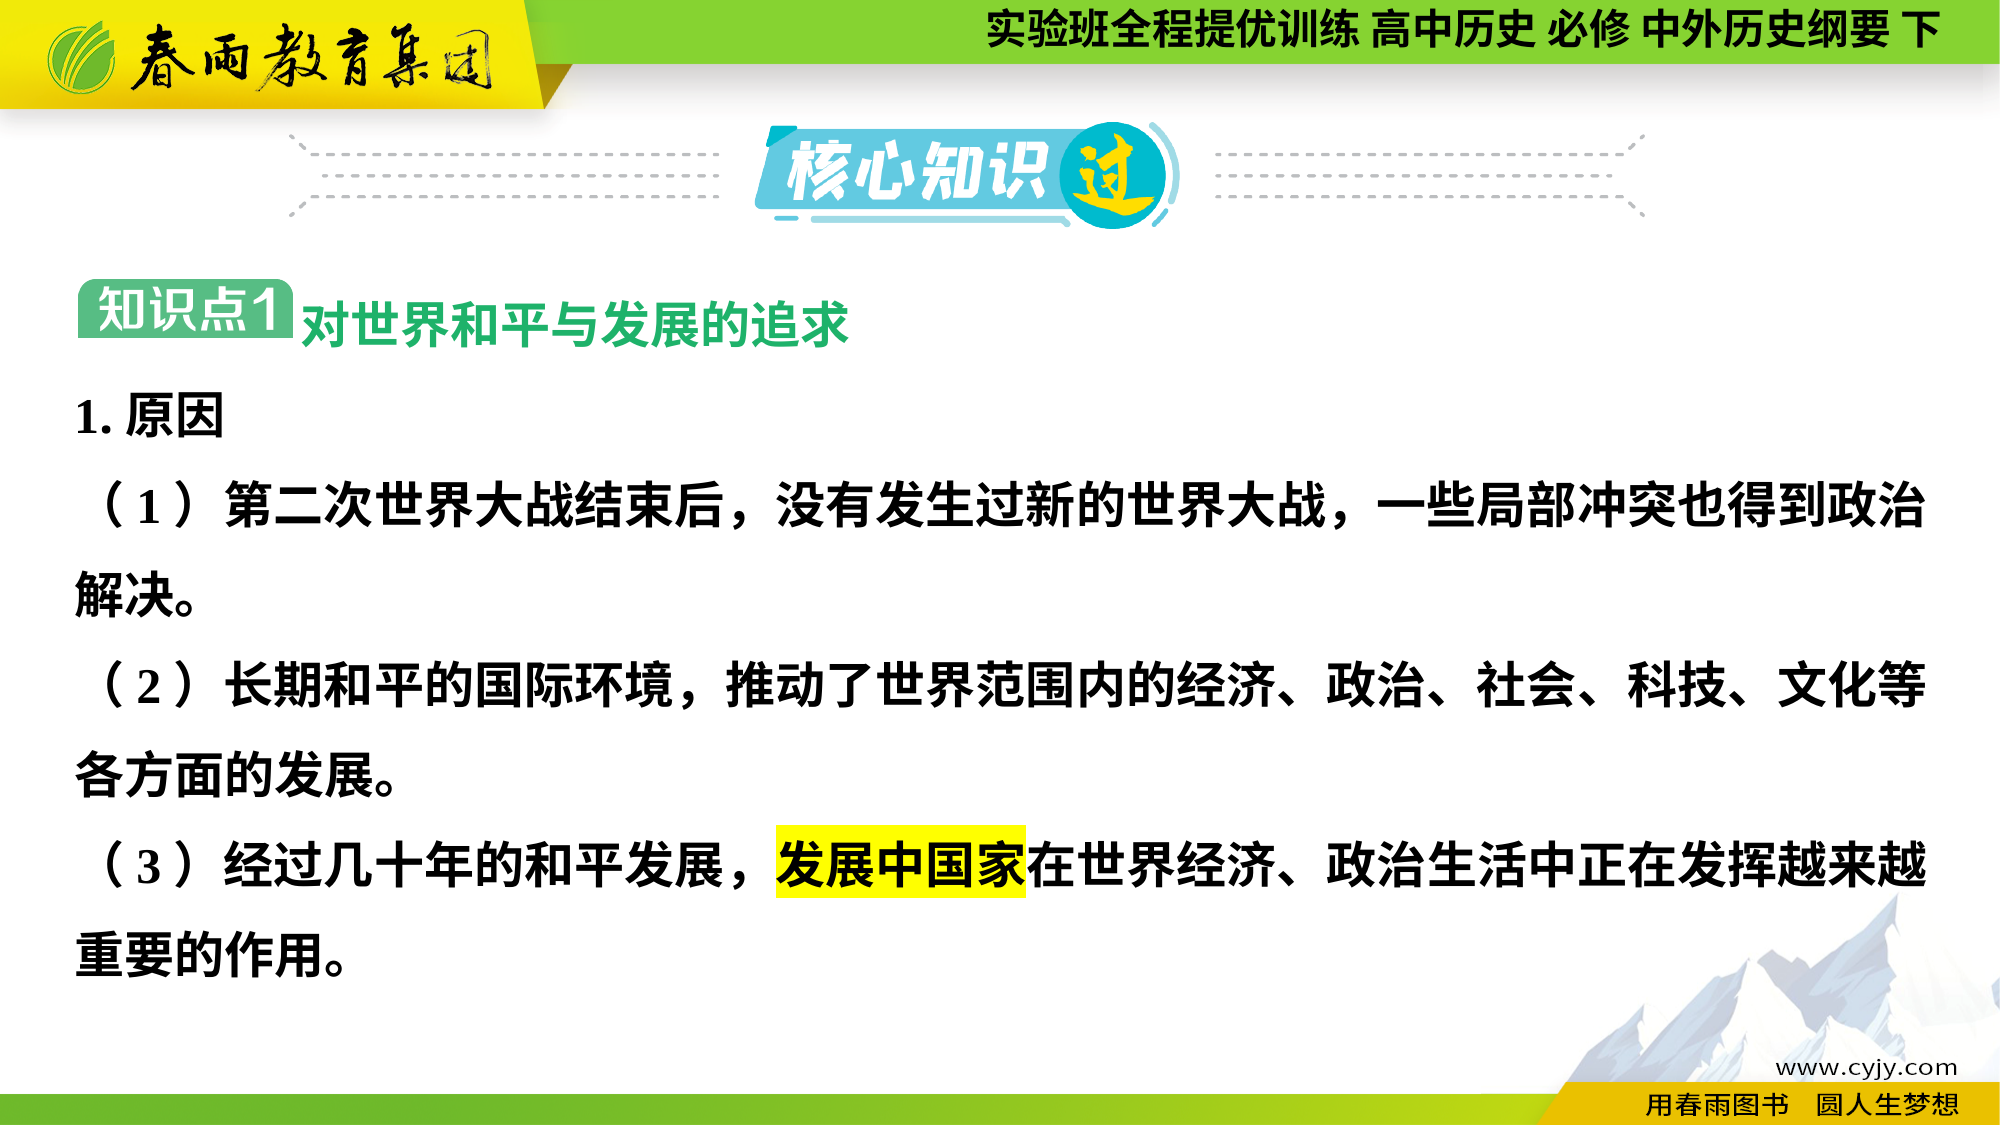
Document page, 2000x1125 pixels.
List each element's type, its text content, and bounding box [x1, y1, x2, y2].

picture [0, 0, 2000, 1125]
list 对世界和平与发展的追求 1.原因 （1）第二次世界大战结束后，没有发生过新的世界大战，一些局部冲突也得到政治解决。 （2）长期和平的国际环境，推动了世界范围内的经济、政治、社会、科技、文化等各方面的发展。 （3）经过几十年的和平发展，发展中国家在世界经济、政治生活中正在发挥越来越重要的作用。 [59, 255, 1944, 987]
